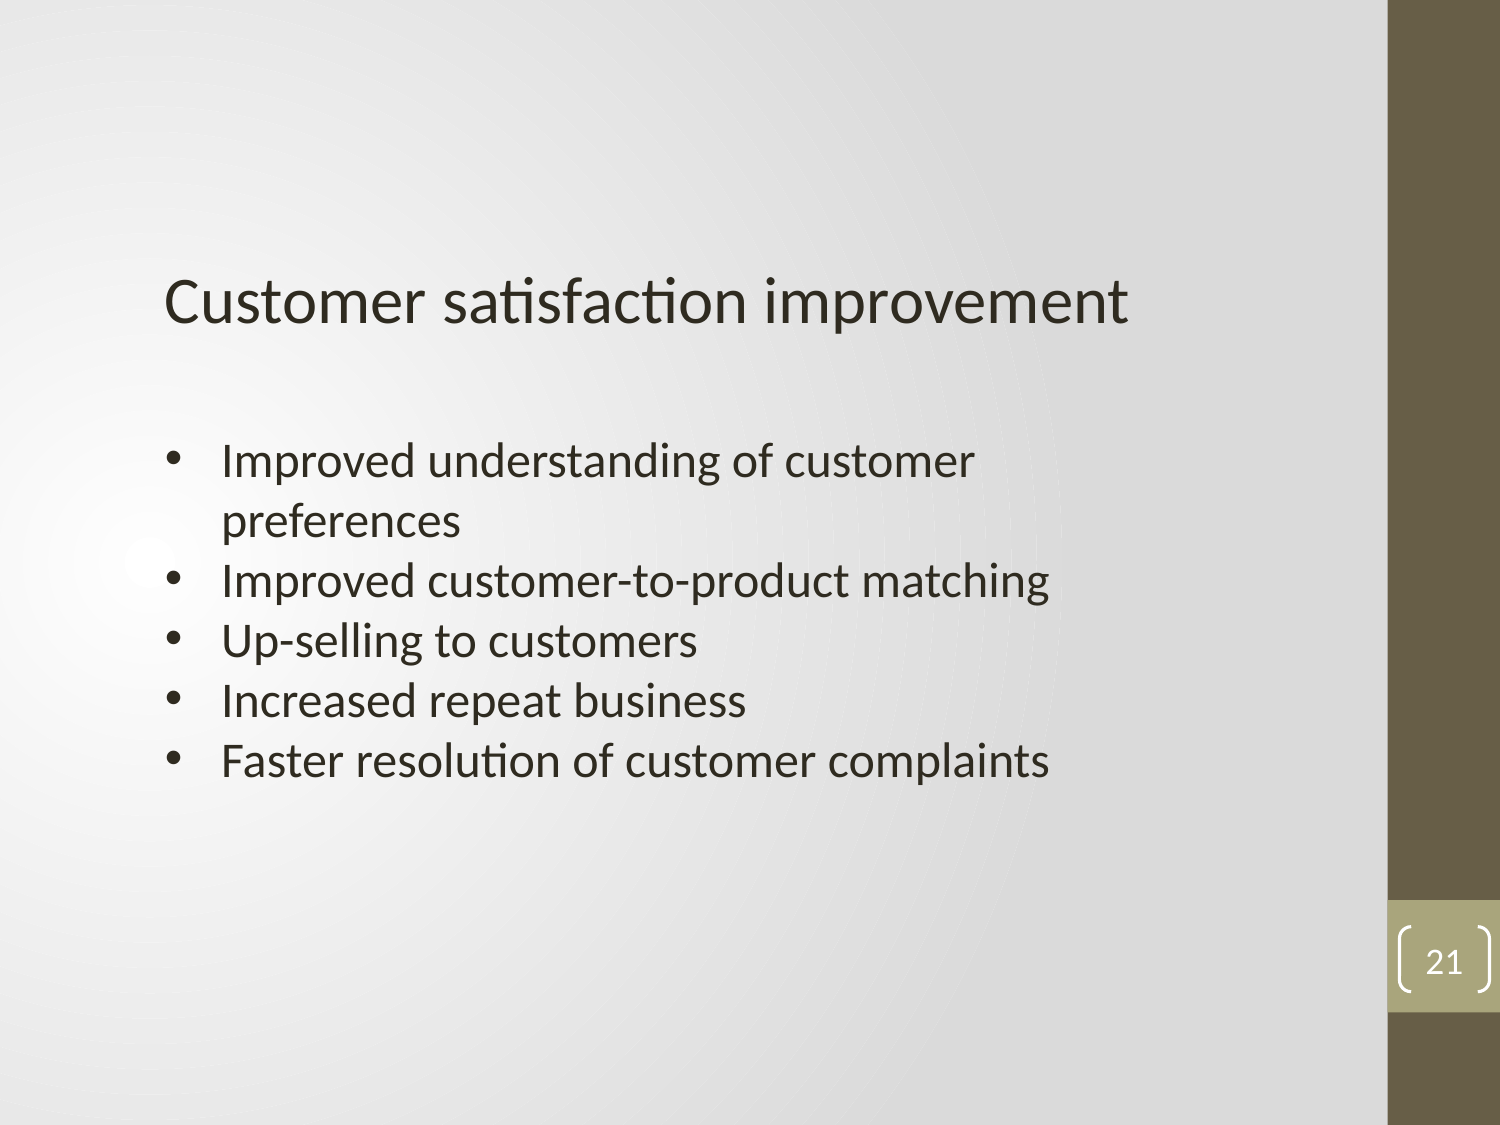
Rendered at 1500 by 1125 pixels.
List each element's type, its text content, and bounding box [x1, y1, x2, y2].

text_box Customer satisfaction improvement Improved understanding of customer preferences Improved customer-to-product matching Up-selling to customers Increased repeat business Faster resolution of customer complaints [149, 249, 1188, 795]
slide_number 21 [1397, 925, 1492, 994]
